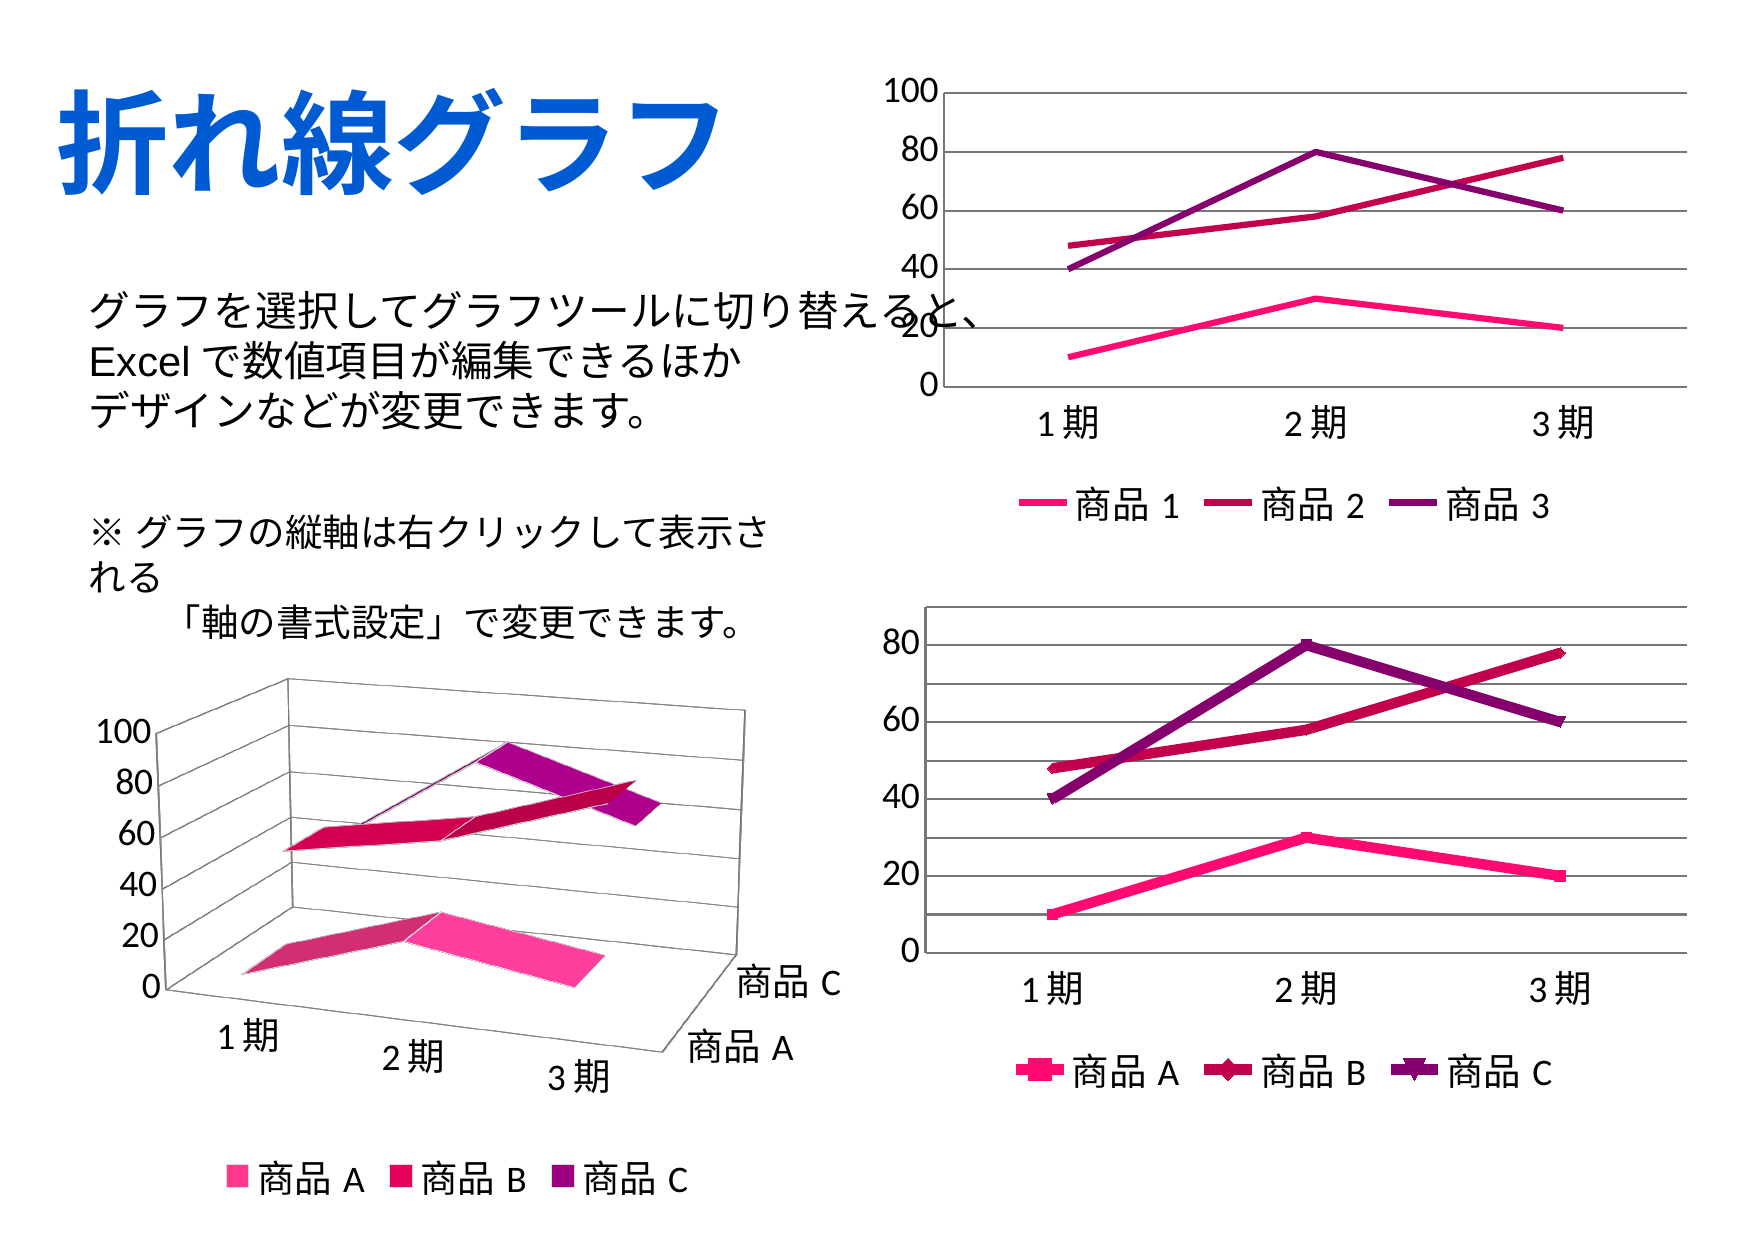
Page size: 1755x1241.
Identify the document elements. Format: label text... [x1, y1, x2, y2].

chart [73, 631, 843, 1212]
text_box グラフを選択してグラフツールに切り替えると、 Excelで数値項目が編集できるほか デザインなどが変更できます。 [73, 277, 858, 443]
chart [864, 64, 1705, 538]
chart [864, 596, 1705, 1105]
text_box ※グラフの縦軸は右クリックして表示される 「軸の書式設定」で変更できます。 [73, 502, 818, 629]
text_box 折れ線グラフ [41, 64, 747, 215]
